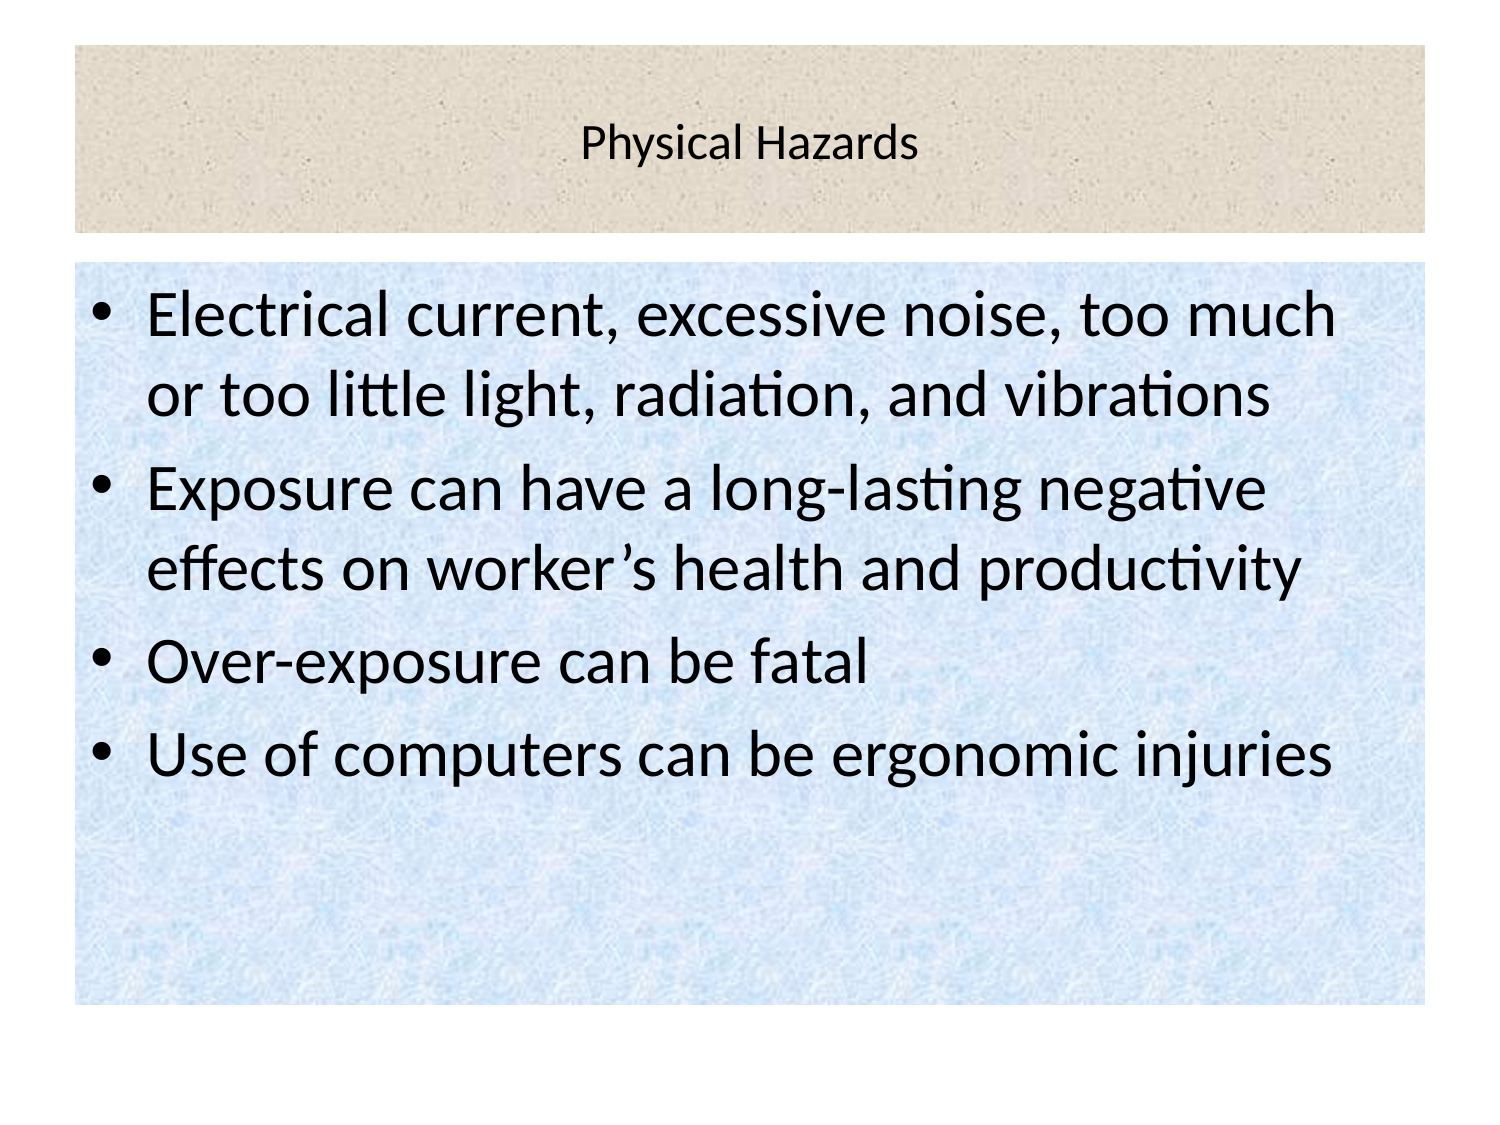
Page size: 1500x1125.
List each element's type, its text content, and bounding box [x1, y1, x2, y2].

list Electrical current, excessive noise, too much or too little light, radiation, and vibrations Exposure can have a long-lasting negative effects on worker’s health and productivity Over-exposure can be fatal Use of computers can be ergonomic injuries [75, 262, 1425, 1005]
title Physical Hazards [75, 45, 1425, 233]
